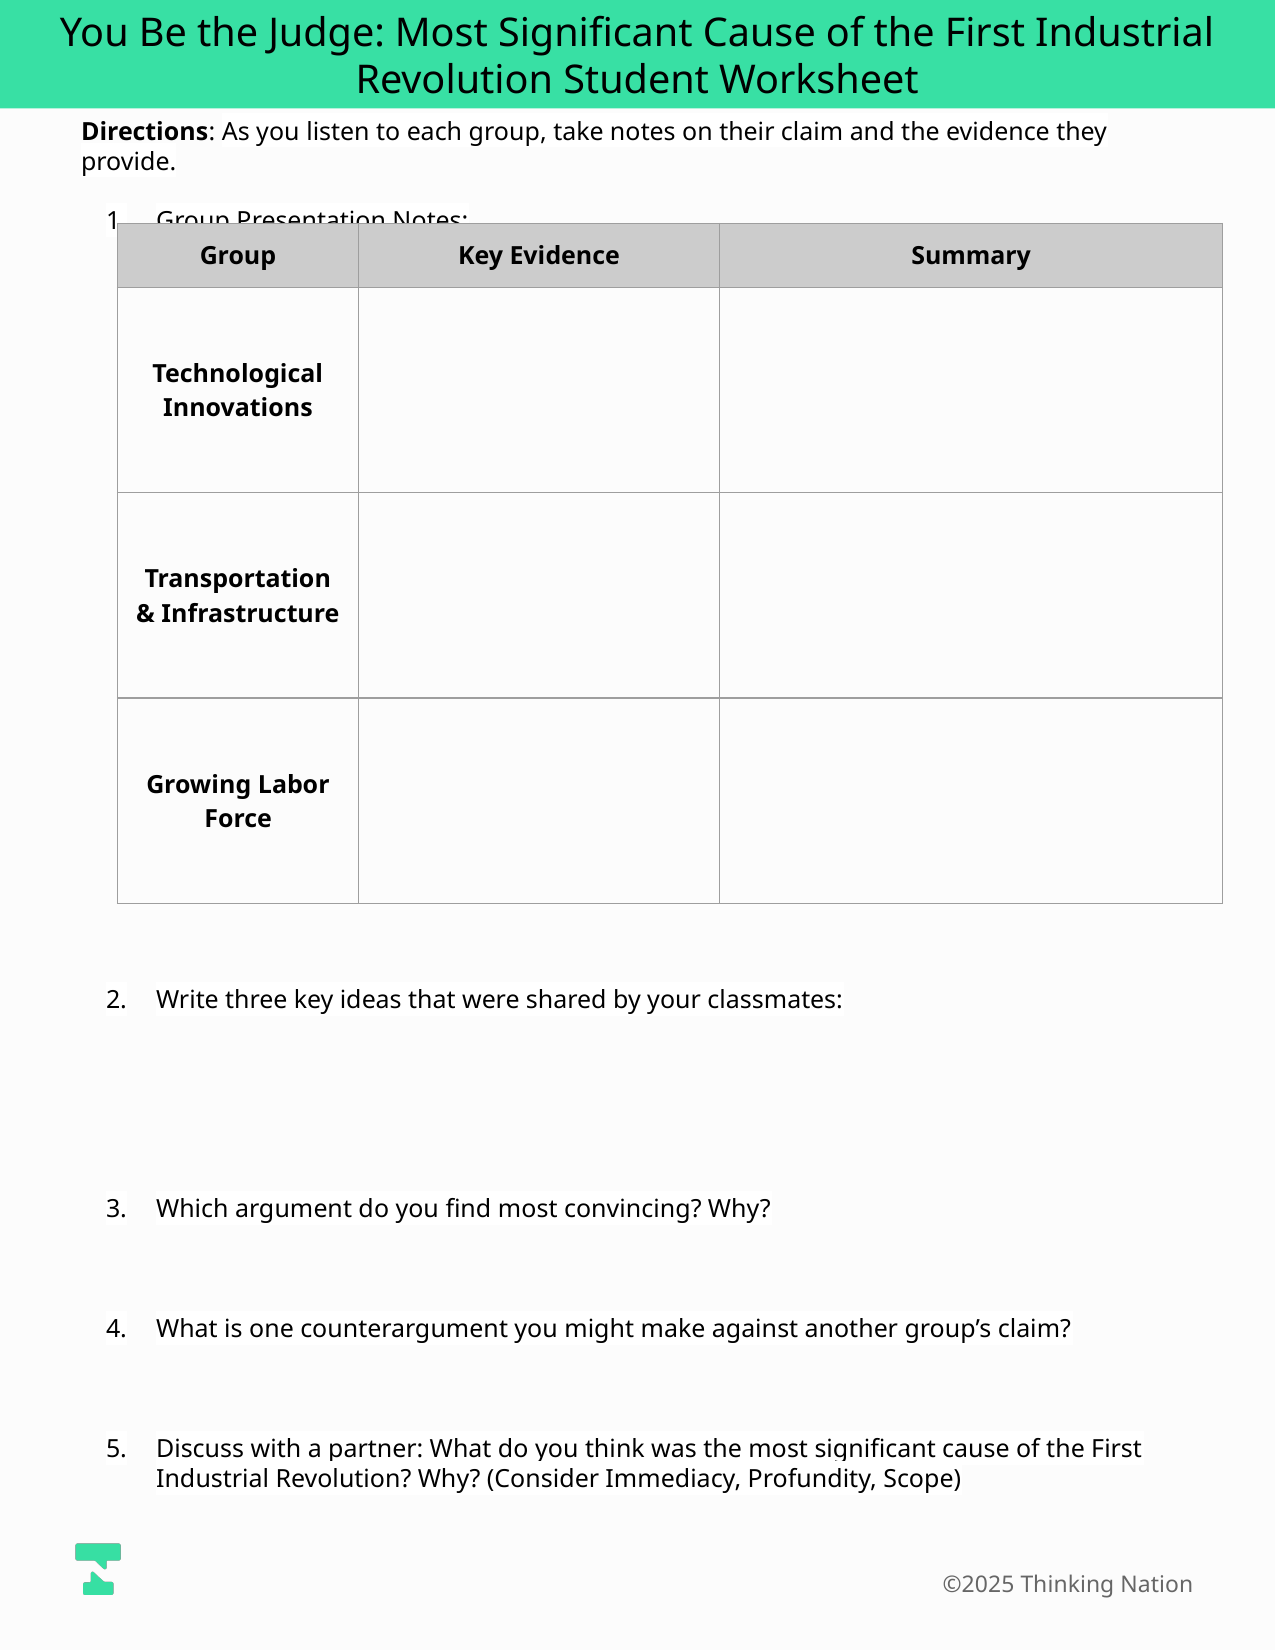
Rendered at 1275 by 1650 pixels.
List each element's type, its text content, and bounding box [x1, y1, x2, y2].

table_cell [720, 699, 1222, 903]
table_cell [359, 493, 719, 697]
text_box You Be the Judge: Most Significant Cause of the First Industrial Revolution Student Worksheet [0, 0, 1275, 109]
table_cell Transportation & Infrastructure [118, 493, 358, 697]
text_box ©2025 Thinking Nation [907, 1553, 1210, 1605]
table_cell [720, 493, 1222, 697]
table_cell Technological Innovations [118, 288, 358, 492]
table_cell [359, 699, 719, 903]
table_cell [720, 288, 1222, 492]
text_box Directions: As you listen to each group, take notes on their claim and the evidence they provide. Group Presentation Notes: Write three key ideas that were shared by your classmates: Which argument do you find most convincing? Why? What is one counterargument you might make against another group’s claim? Discuss with a partner: What do you think was the most significant cause of the First Industrial Revolution? Why? (Consider Immediacy, Profundity, Scope) [62, 96, 1223, 1471]
table_cell Growing Labor Force [118, 699, 358, 903]
picture [62, 1533, 134, 1605]
table_cell [359, 288, 719, 492]
table_header Group [118, 224, 358, 287]
table_header Summary [720, 224, 1222, 287]
table_header Key Evidence [359, 224, 719, 287]
